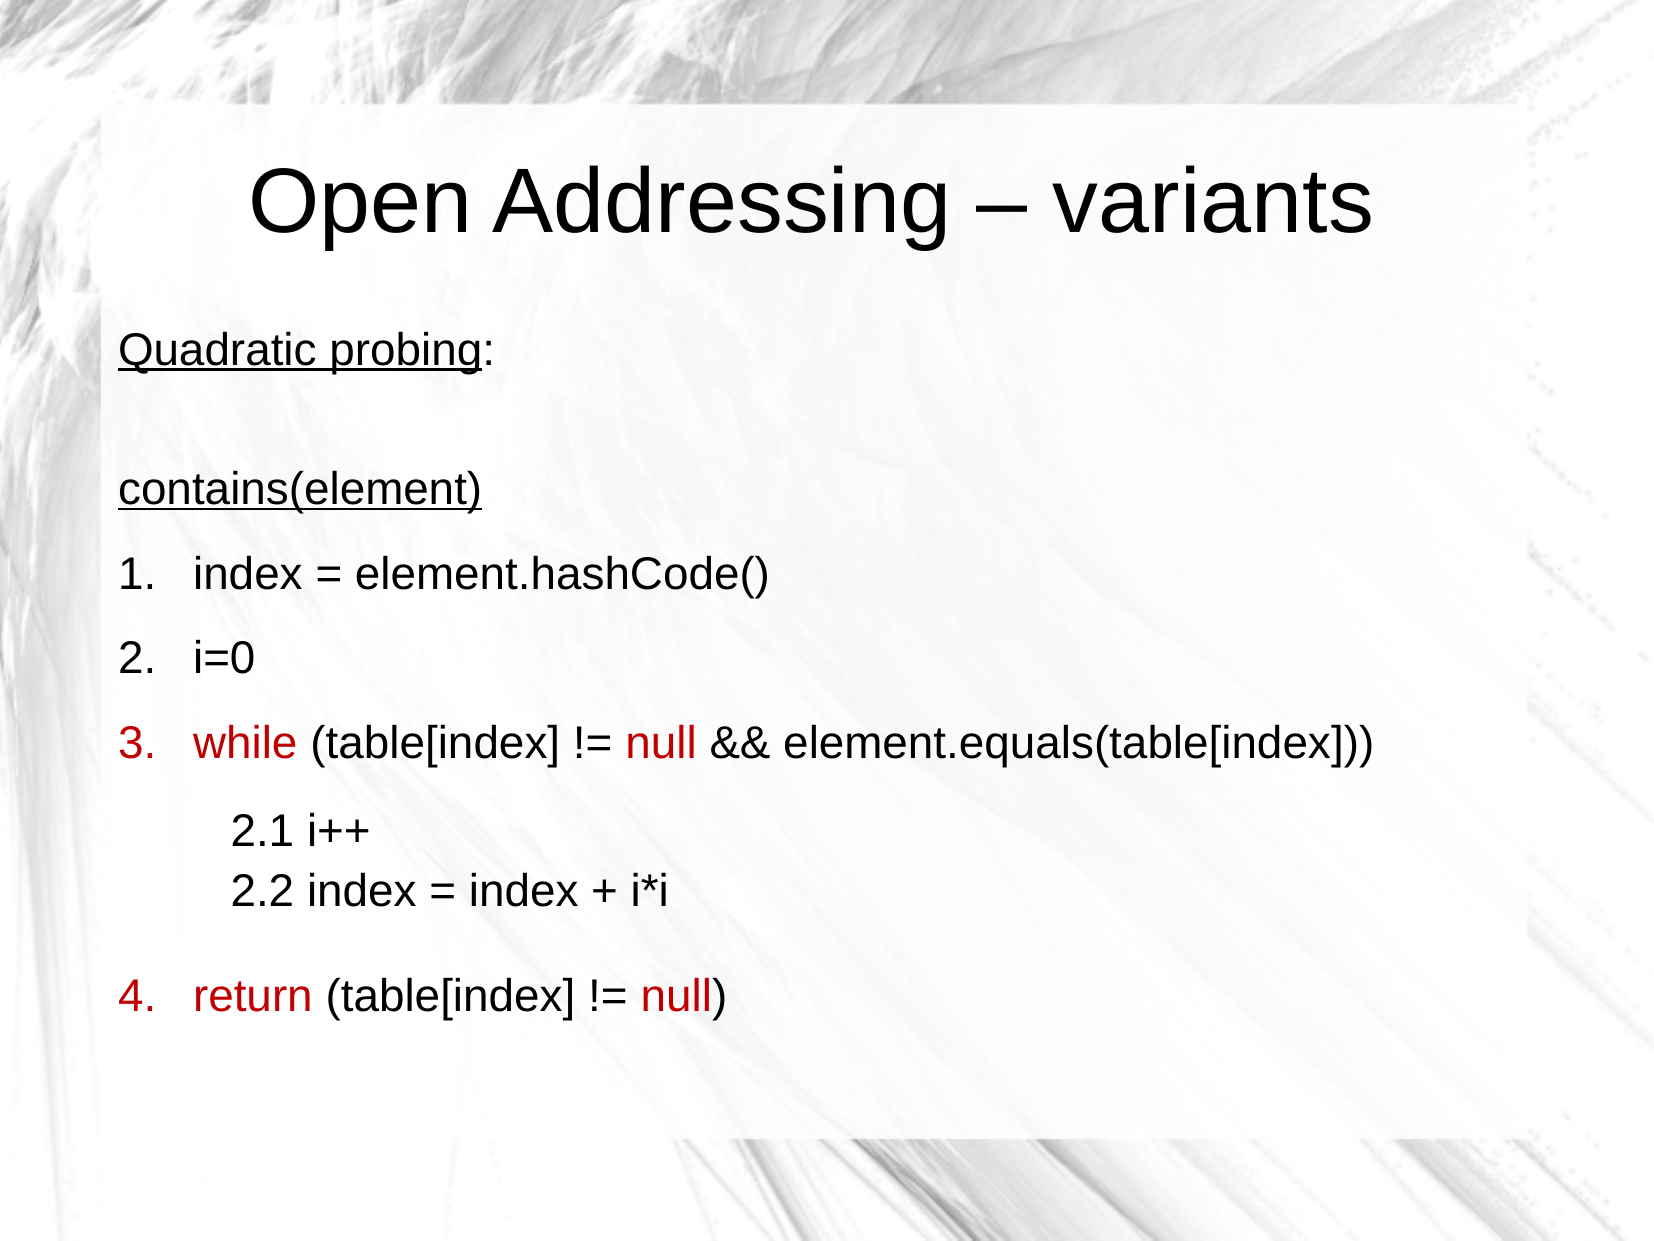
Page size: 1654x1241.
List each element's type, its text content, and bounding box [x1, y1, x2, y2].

picture [0, 0, 1654, 1241]
title Open Addressing – variants [118, 112, 1506, 281]
list Quadratic probing: contains(element) index = element.hashCode() i=0 while (table[index] != null && element.equals(table[index])) 2.1 i++ 2.2 index = index + i*i return (table[index] != null) [118, 319, 1571, 1102]
